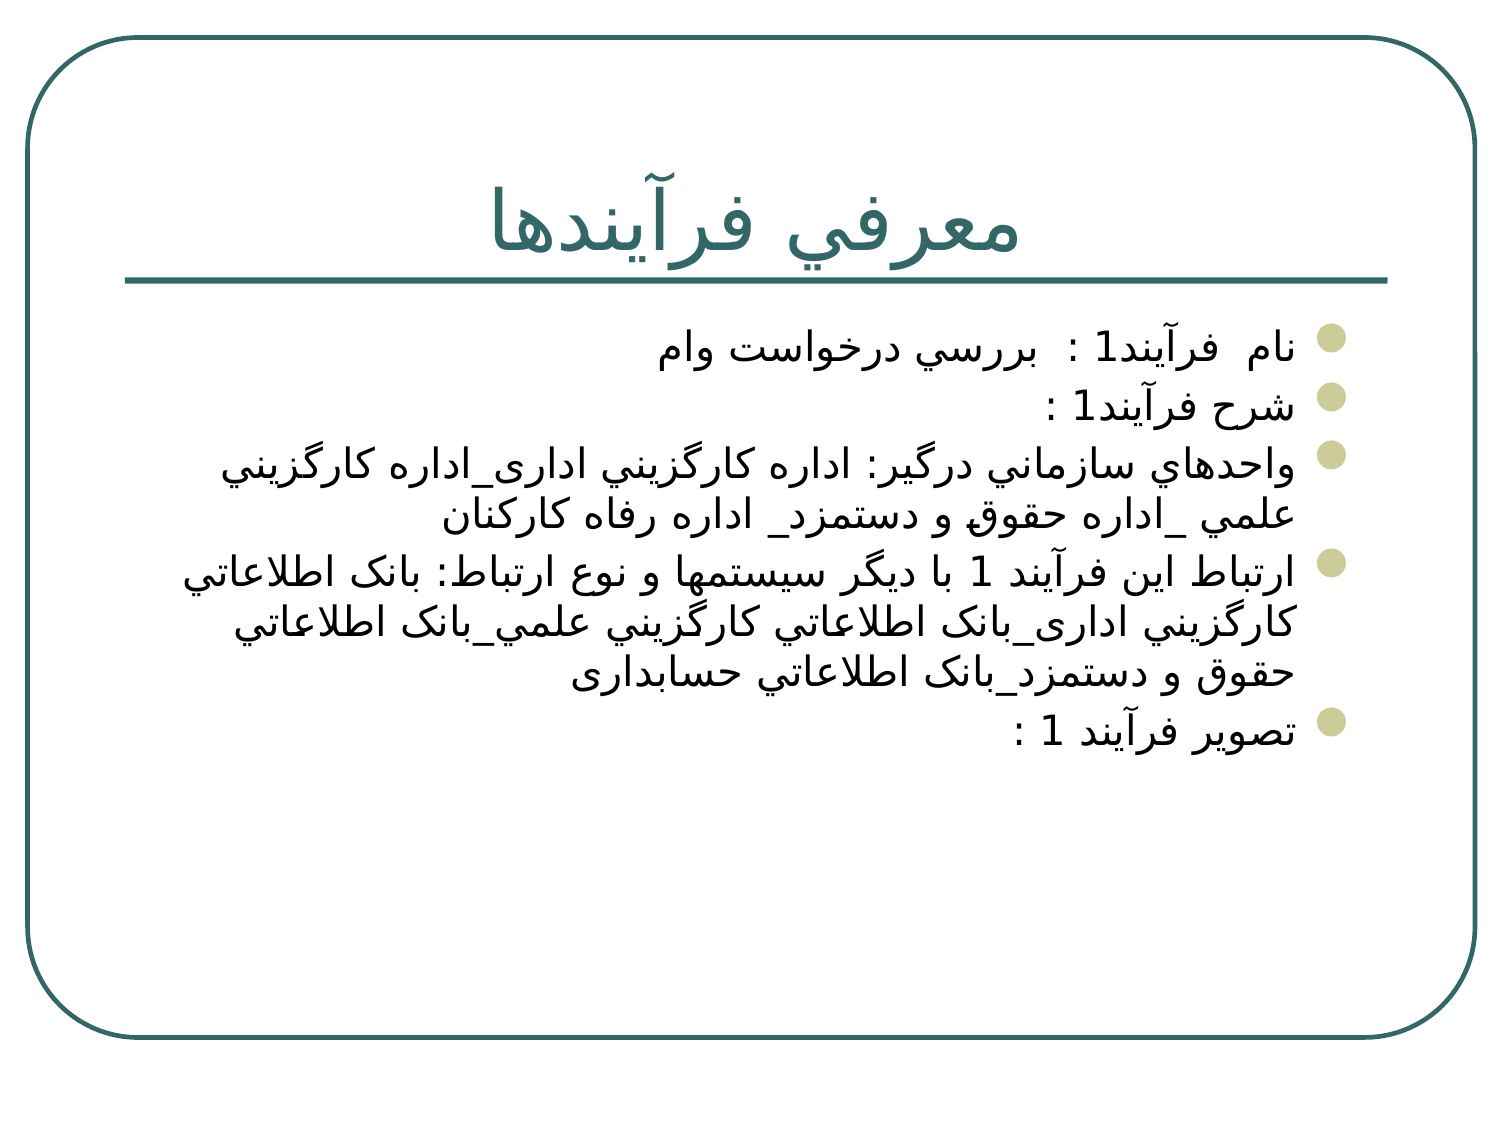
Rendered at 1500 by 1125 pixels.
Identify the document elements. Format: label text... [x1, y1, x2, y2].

title معرفي فرآيندها [125, 87, 1388, 275]
list نام فرآيند1 : بررسي درخواست وام شرح فرآيند1 : واحدهاي سازماني درگير: اداره کارگزيني اداری_اداره کارگزيني علمي _اداره حقوق و دستمزد_ اداره رفاه کارکنان ارتباط اين فرآيند 1 با ديگر سيستمها و نوع ارتباط: بانک اطلاعاتي کارگزيني اداری_بانک اطلاعاتي کارگزيني علمي_بانک اطلاعاتي حقوق و دستمزد_بانک اطلاعاتي حسابداری تصوير فرآيند 1 : [125, 312, 1388, 975]
